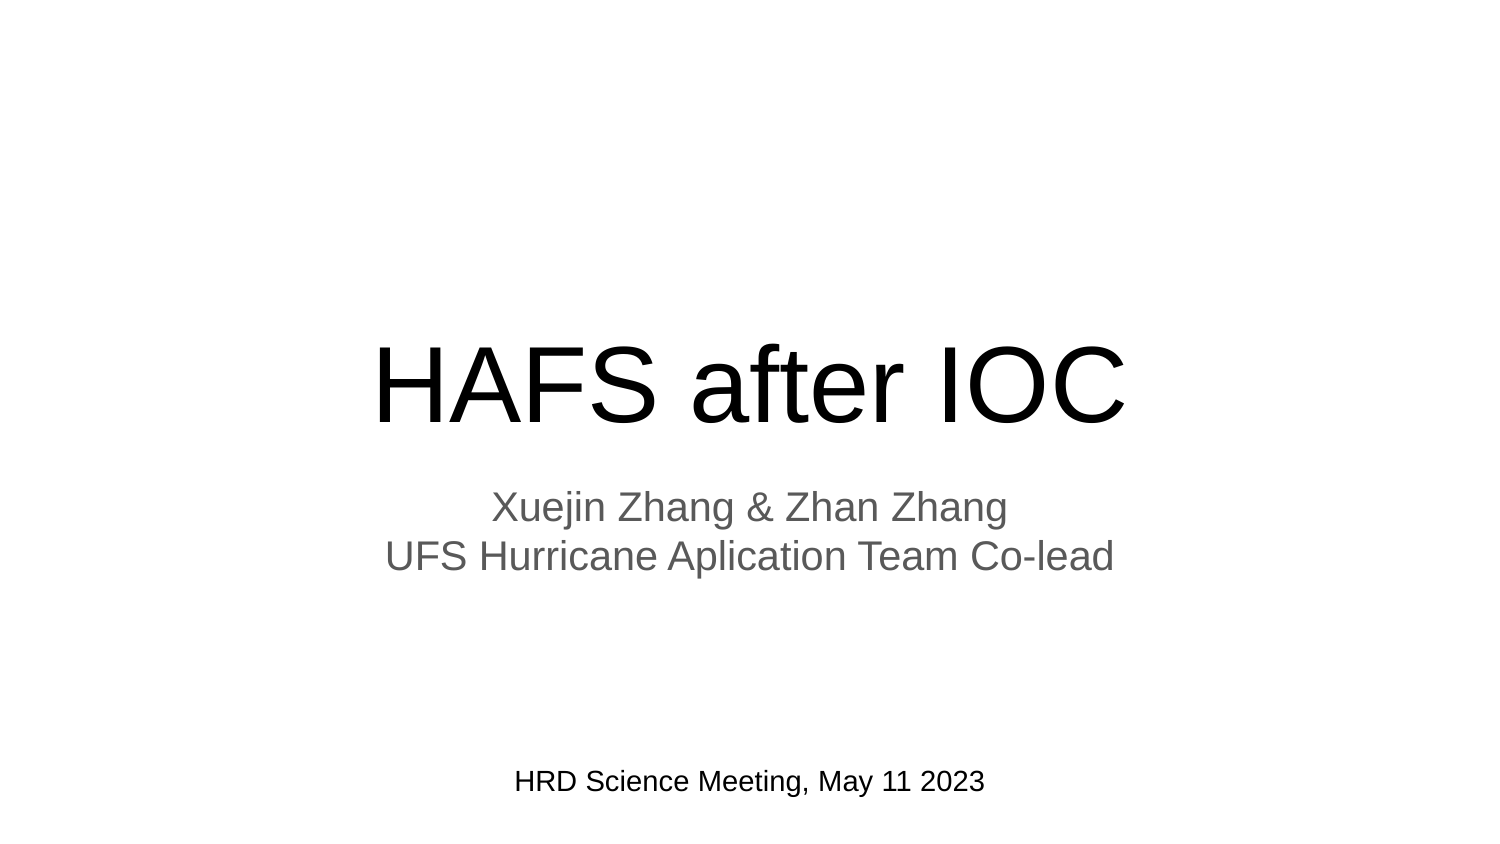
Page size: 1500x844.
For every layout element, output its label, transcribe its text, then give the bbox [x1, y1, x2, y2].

subtitle Xuejin Zhang & Zhan Zhang UFS Hurricane Aplication Team Co-lead [51, 464, 1449, 595]
text_box HRD Science Meeting, May 11 2023 [203, 747, 1296, 813]
title HAFS after IOC [51, 122, 1449, 459]
